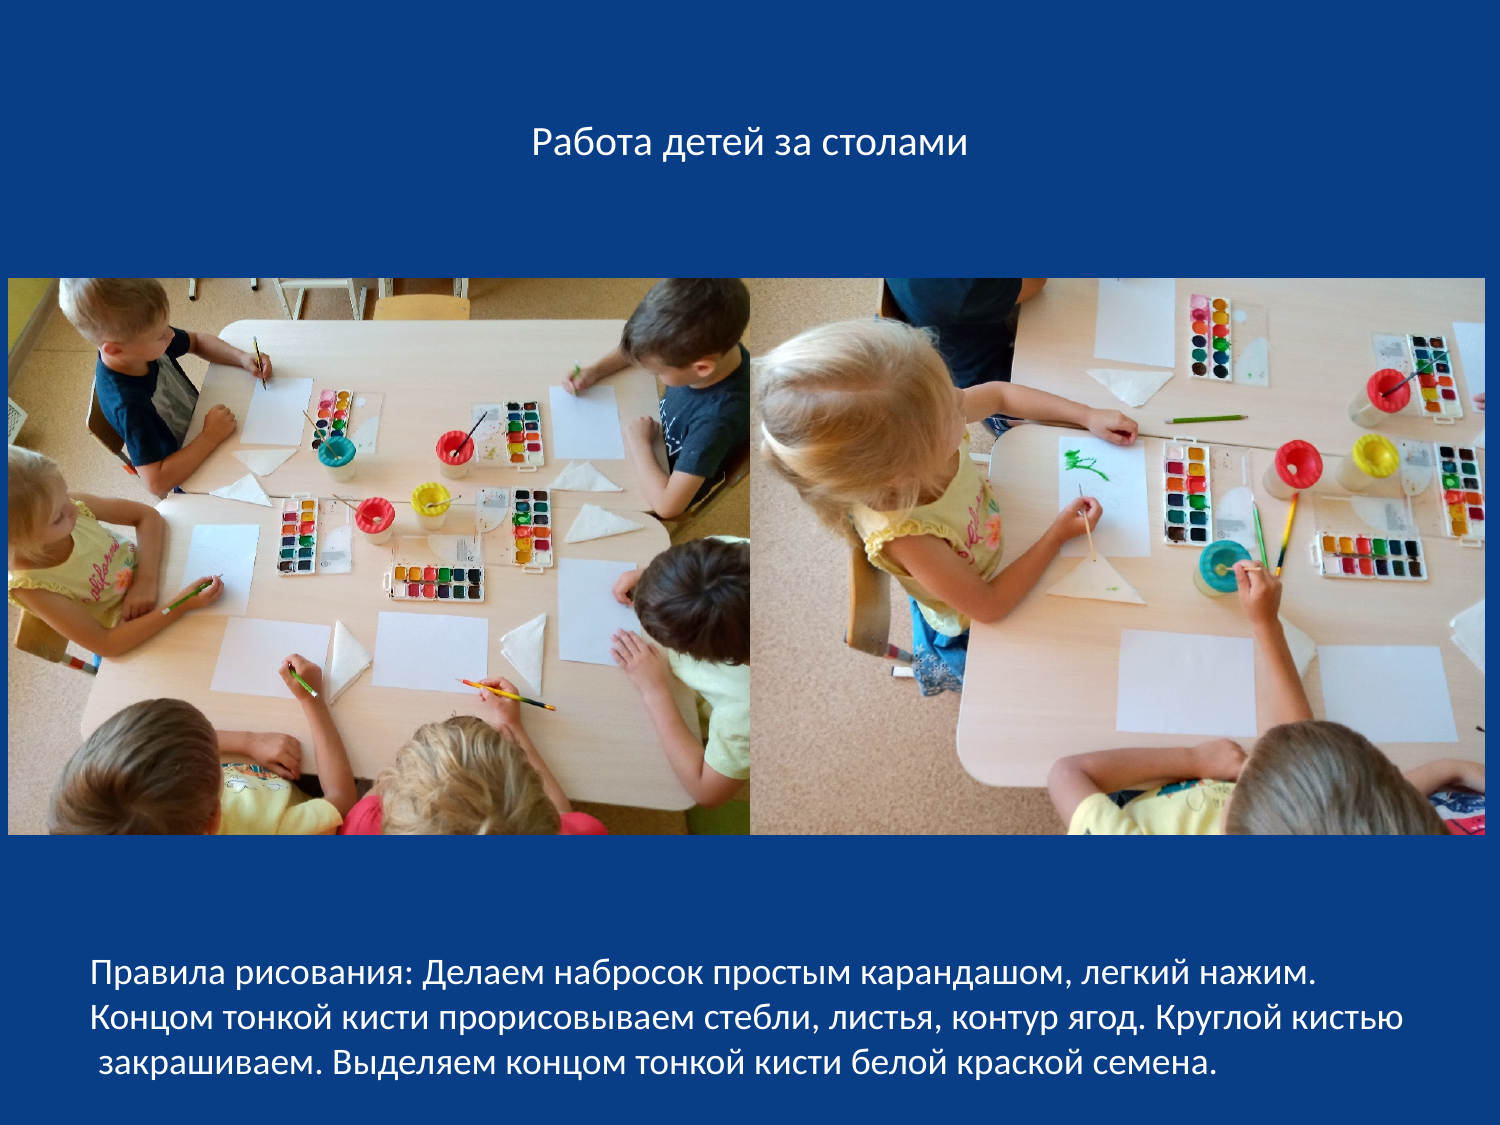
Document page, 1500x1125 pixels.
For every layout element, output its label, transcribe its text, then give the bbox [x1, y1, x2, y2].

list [8, 278, 751, 835]
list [750, 277, 1485, 835]
title Работа детей за столами [75, 45, 1425, 233]
text_box Правила рисования: Делаем набросок простым карандашом, легкий нажим. Концом тонкой кисти прорисовываем стебли, листья, контур ягод. Круглой кистью закрашиваем. Выделяем концом тонкой кисти белой краской семена. [74, 939, 1425, 1090]
